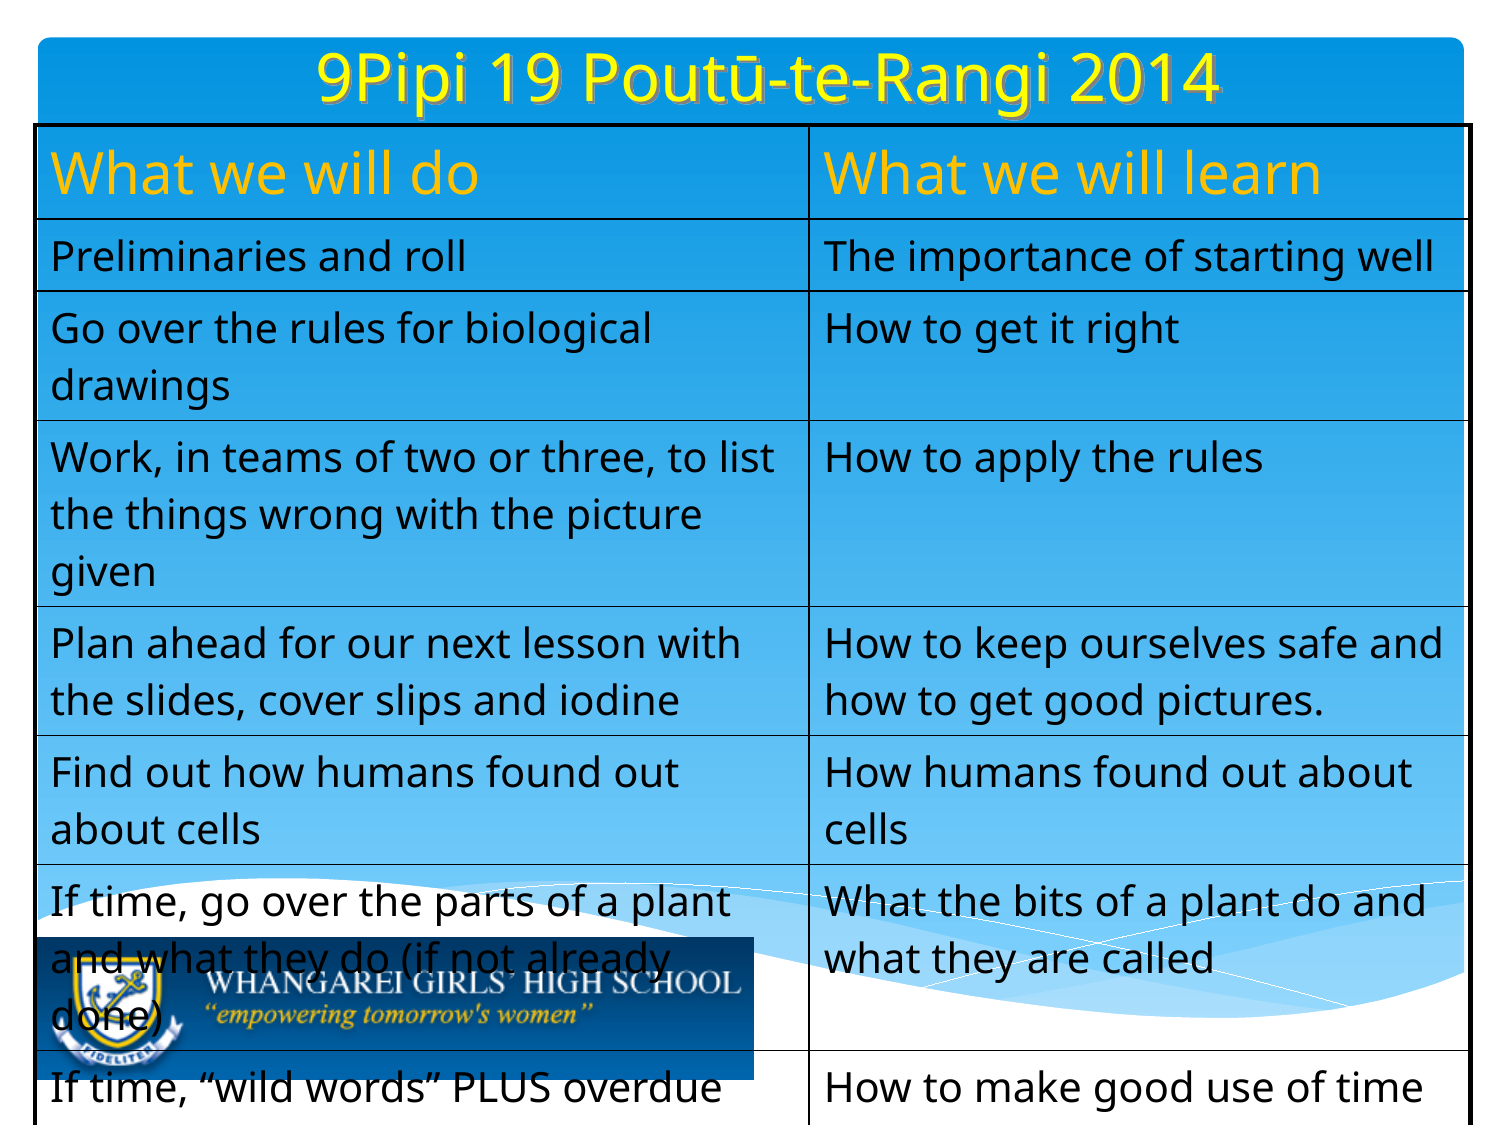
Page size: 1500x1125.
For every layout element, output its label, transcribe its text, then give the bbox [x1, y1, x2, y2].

table_header What we will learn [810, 127, 1468, 218]
table_cell Preliminaries and roll [37, 220, 808, 290]
table_cell Go over the rules for biological drawings [37, 292, 808, 420]
text_box 9Pipi 19 Poutū-te-Rangi 2014 [162, 24, 1375, 123]
table_cell Work, in teams of two or three, to list the things wrong with the picture given [37, 421, 808, 606]
table_cell What the bits of a plant do and what they are called [810, 865, 1468, 1050]
table_cell Find out how humans found out about cells [37, 736, 808, 864]
table_cell How to get it right [810, 292, 1468, 420]
table_cell How humans found out about cells [810, 736, 1468, 864]
picture [37, 937, 754, 1080]
table_cell If time, go over the parts of a plant and what they do (if not already done) [37, 865, 808, 1050]
table_cell How to keep ourselves safe and how to get good pictures. [810, 607, 1468, 735]
table_cell The importance of starting well [810, 220, 1468, 290]
table_cell How to apply the rules [810, 421, 1468, 606]
table_cell Plan ahead for our next lesson with the slides, cover slips and iodine [37, 607, 808, 735]
table_cell How to make good use of time in class [810, 1051, 1468, 1125]
table_header What we will do [37, 127, 808, 218]
table_cell If time, “wild words” PLUS overdue bookmarking and Scipad marking [37, 1051, 808, 1125]
